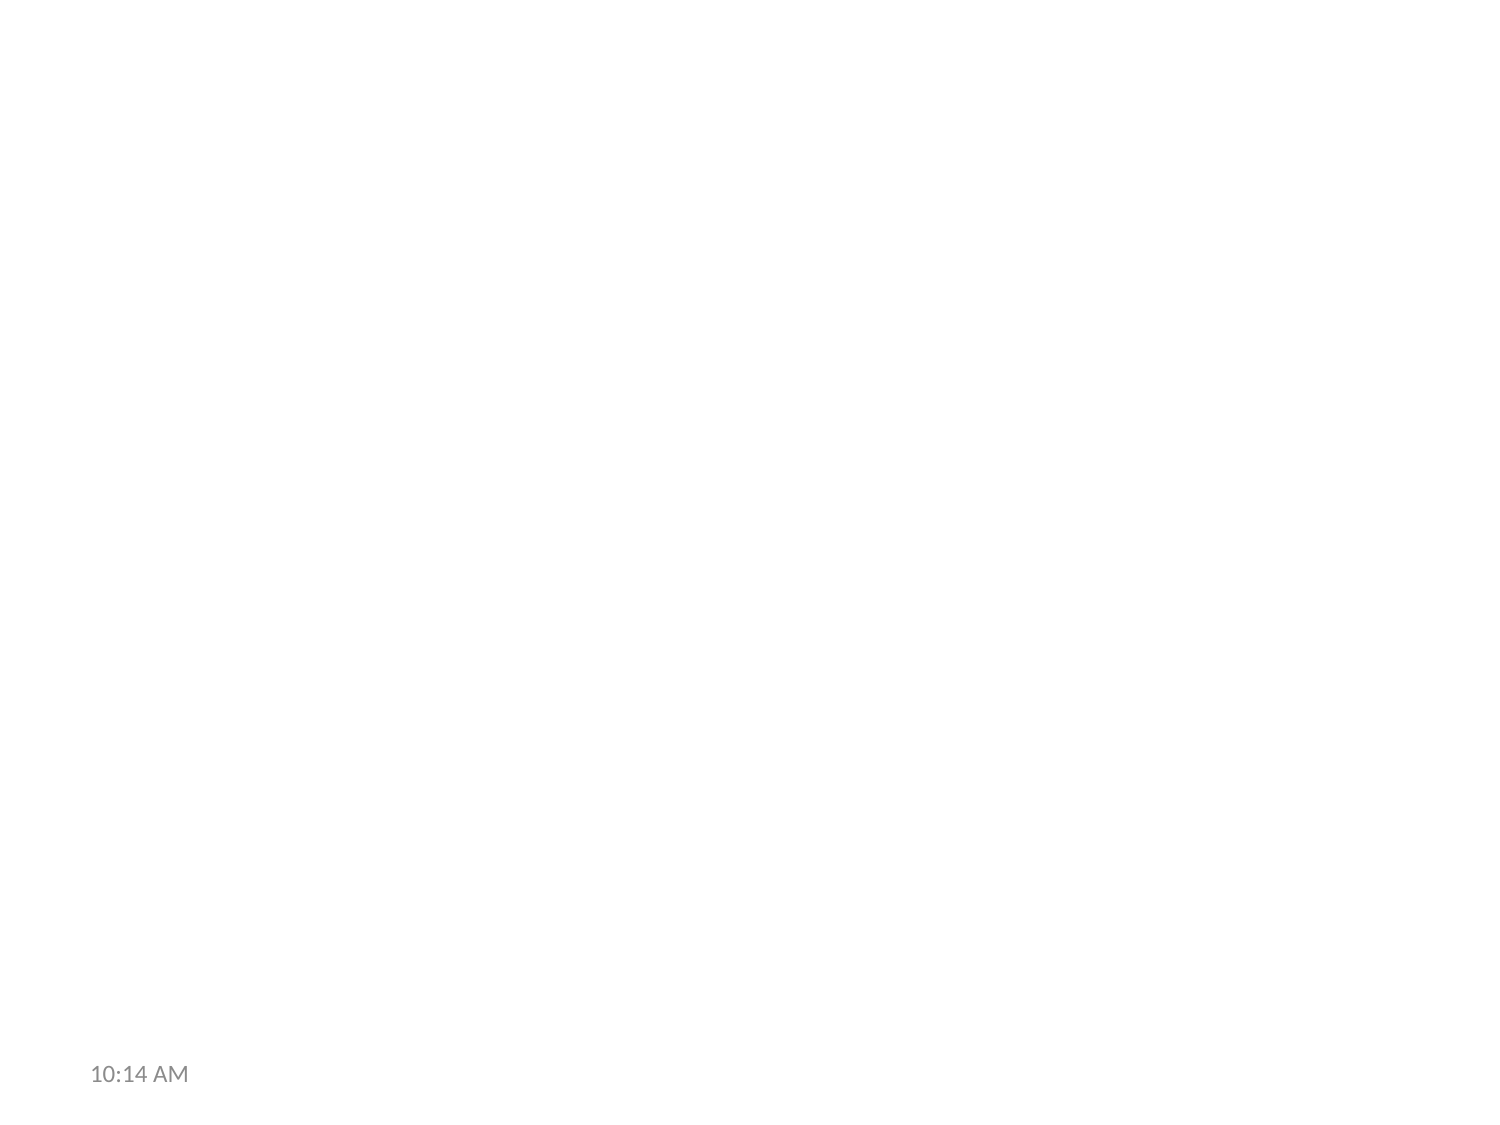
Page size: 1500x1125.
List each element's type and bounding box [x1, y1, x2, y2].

slide_number [75, 1042, 425, 1103]
